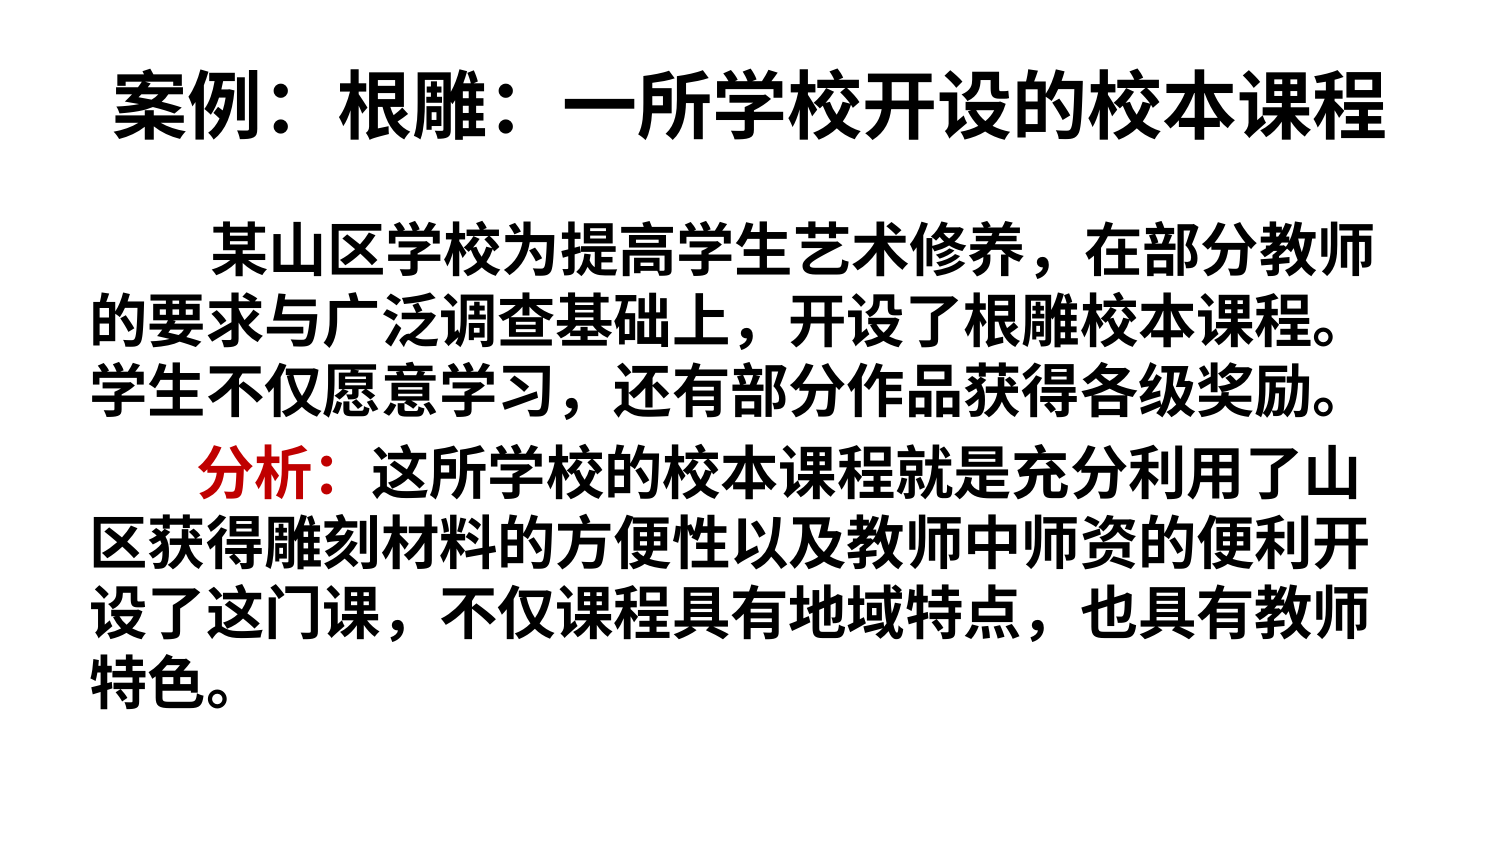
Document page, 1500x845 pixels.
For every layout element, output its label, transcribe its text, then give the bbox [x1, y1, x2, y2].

list 某山区学校为提高学生艺术修养，在部分教师的要求与广泛调查基础上，开设了根雕校本课程。学生不仅愿意学习，还有部分作品获得各级奖励。 分析：这所学校的校本课程就是充分利用了山区获得雕刻材料的方便性以及教师中师资的便利开设了这门课，不仅课程具有地域特点，也具有教师特色。 [74, 196, 1426, 755]
title 案例：根雕：一所学校开设的校本课程 [74, 33, 1426, 175]
